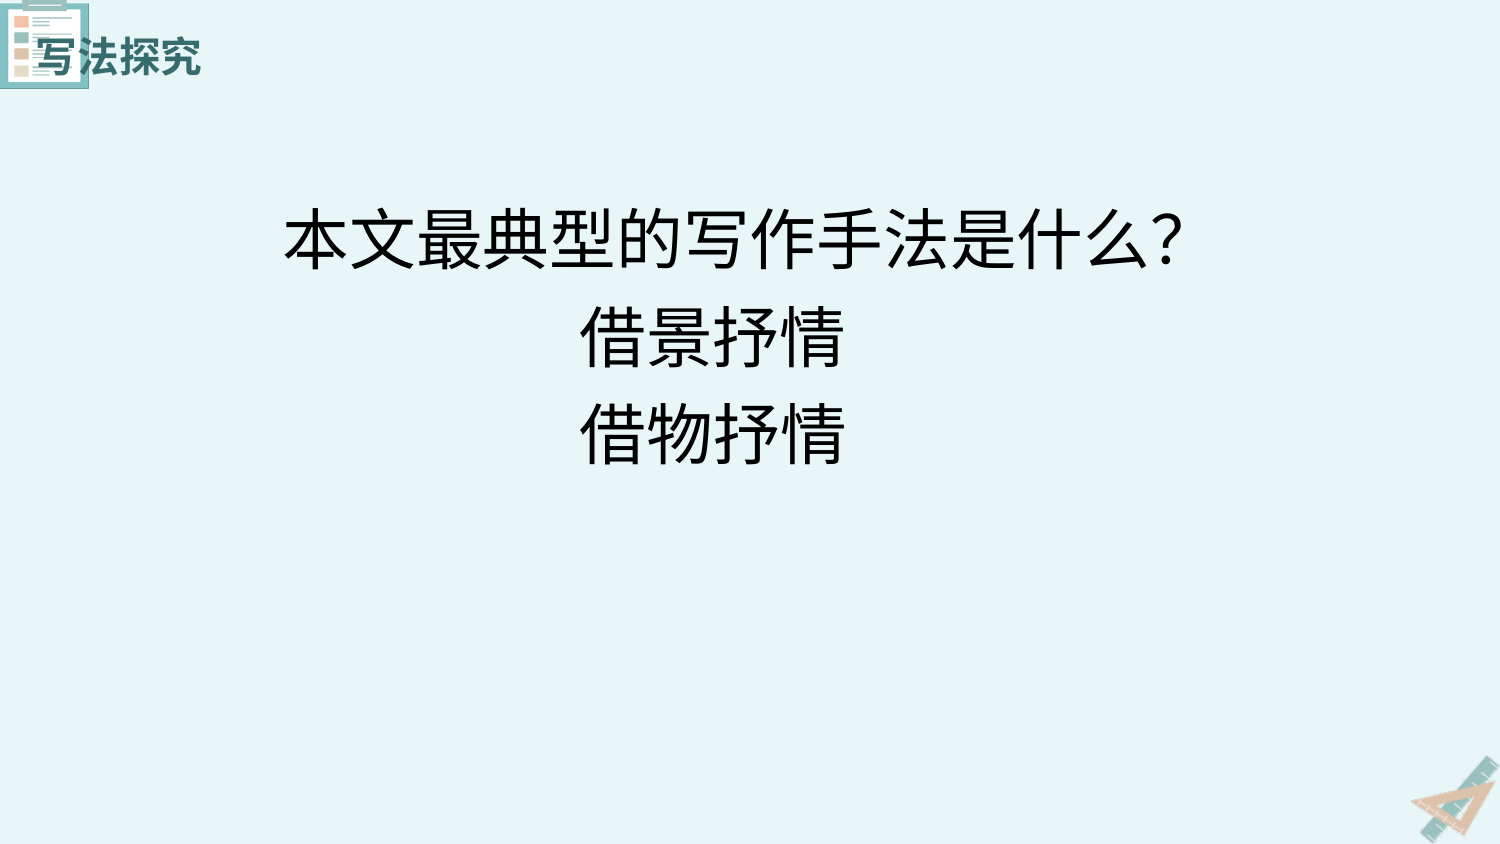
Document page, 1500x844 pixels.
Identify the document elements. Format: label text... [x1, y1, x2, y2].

text_box 借物抒情 [565, 385, 862, 481]
picture [1411, 755, 1500, 844]
text_box 借景抒情 [547, 288, 862, 383]
text_box 写法探究 [89, 25, 261, 87]
text_box 本文最典型的写作手法是什么？ [267, 190, 1232, 286]
picture [0, 0, 89, 89]
